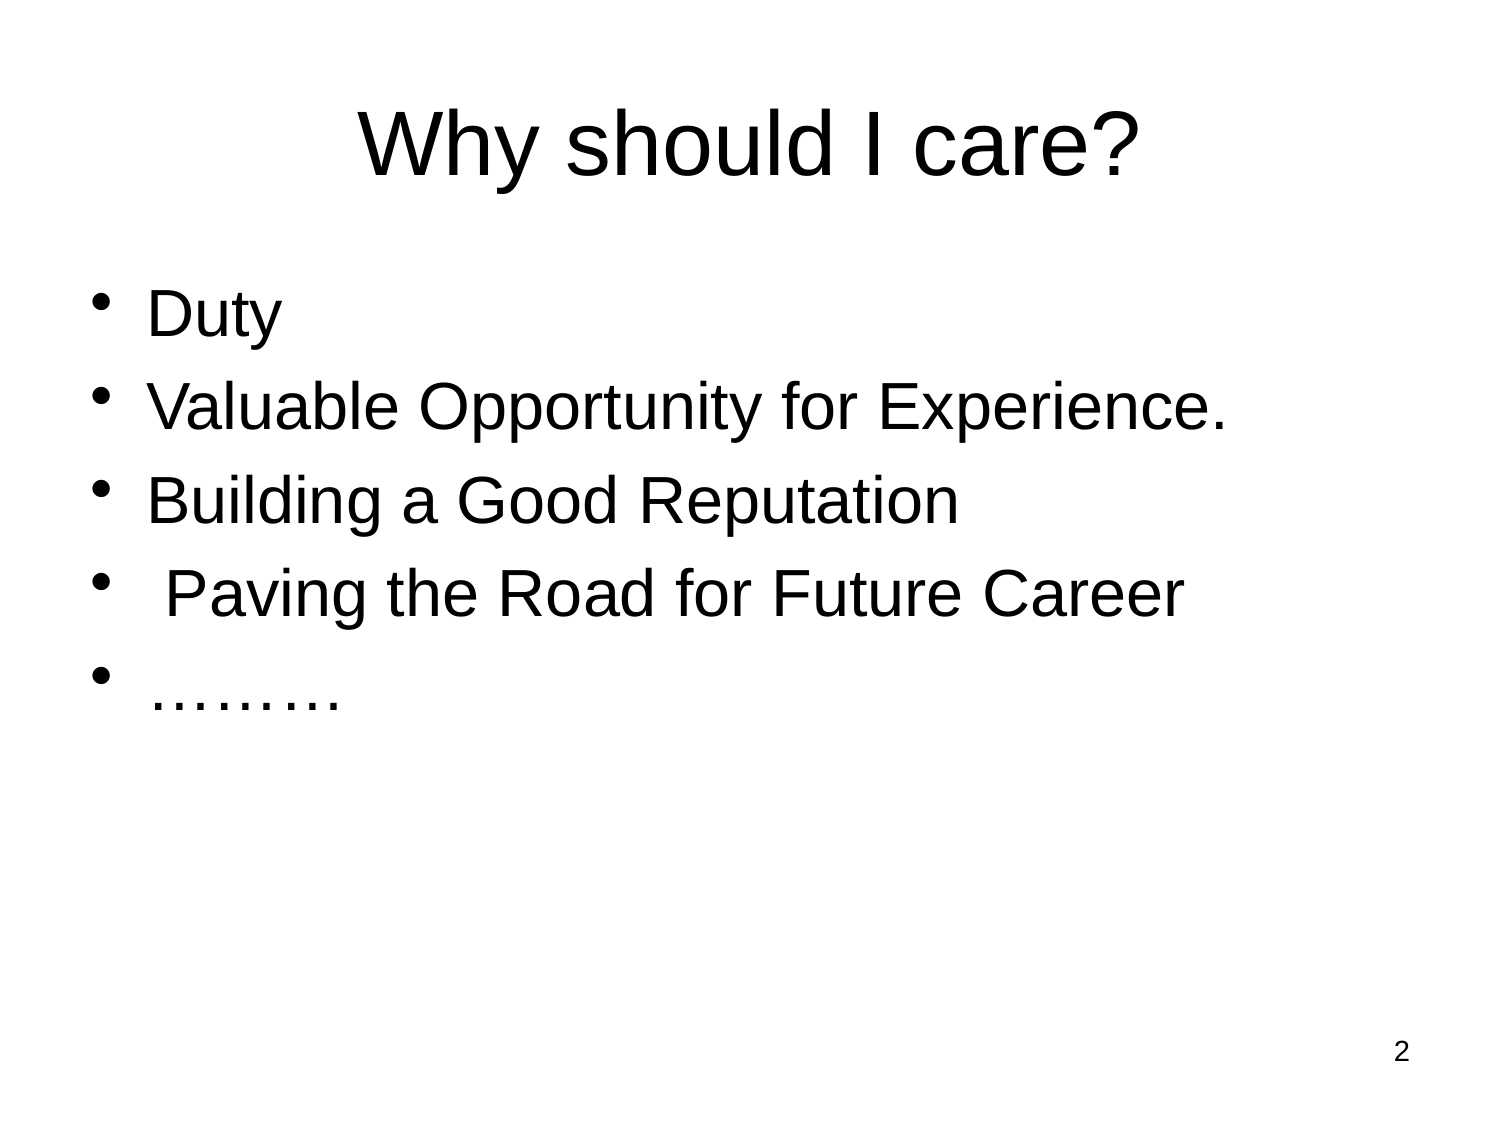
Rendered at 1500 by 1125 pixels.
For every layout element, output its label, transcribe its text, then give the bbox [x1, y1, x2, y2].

slide_number 2 [1074, 1024, 1426, 1103]
list Duty Valuable Opportunity for Experience. Building a Good Reputation Paving the Road for Future Career ……… [74, 262, 1426, 1006]
title Why should I care? [74, 44, 1426, 233]
